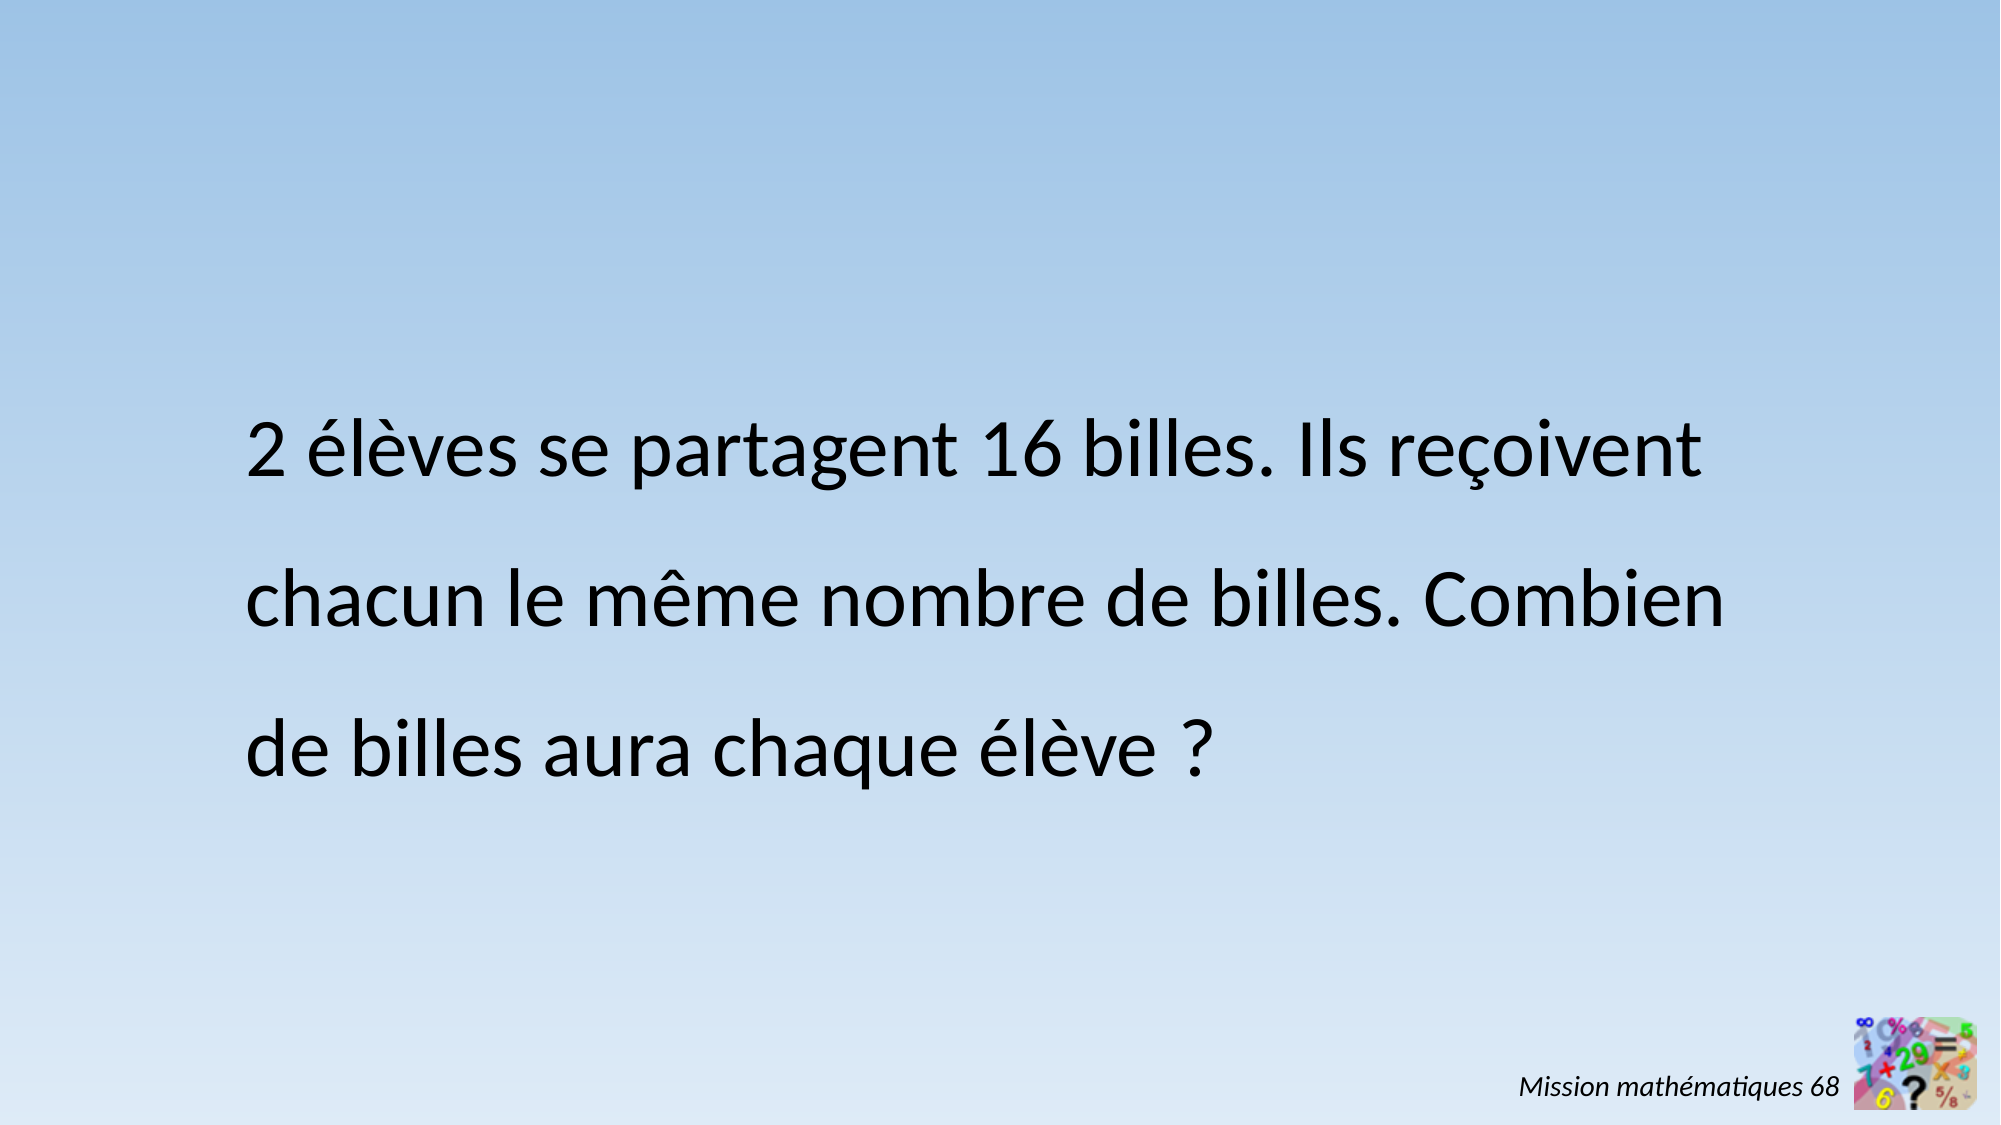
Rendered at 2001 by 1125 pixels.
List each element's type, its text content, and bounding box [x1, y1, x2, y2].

picture [1854, 1017, 1977, 1110]
text_box 2 élèves se partagent 16 billes. Ils reçoivent chacun le même nombre de billes. Combien de billes aura chaque élève ? [230, 335, 1770, 801]
text_box Mission mathématiques 68 [1501, 1059, 1854, 1110]
